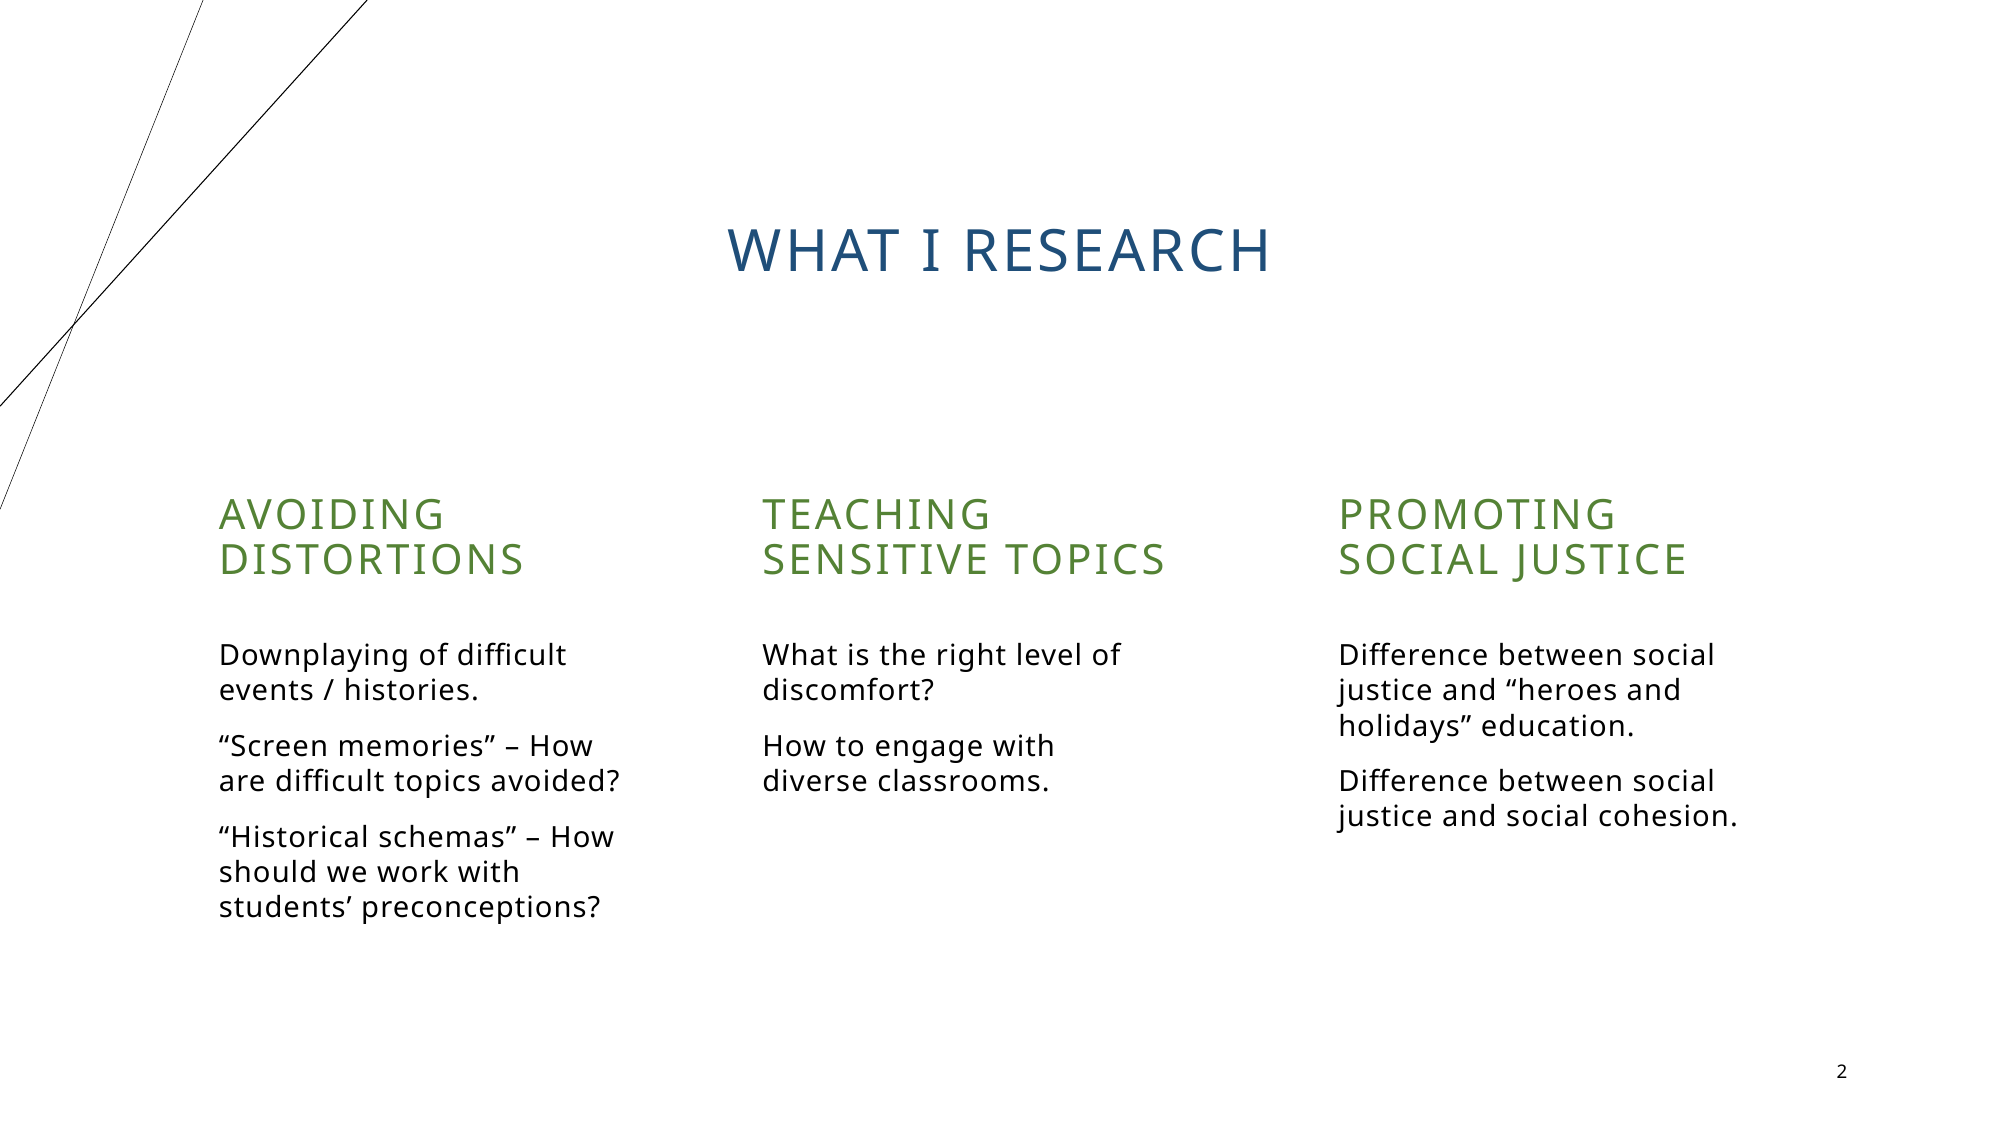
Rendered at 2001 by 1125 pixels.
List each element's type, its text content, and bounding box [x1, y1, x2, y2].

list PROMOTING SOCIAL JUSTICE [1323, 455, 1797, 591]
title What I research [309, 144, 1691, 362]
list Downplaying of difficult events / histories. “Screen memories” – How are difficult topics avoided? “Historical schemas” – How should we work with students’ preconceptions? [203, 629, 651, 957]
list Difference between social justice and “heroes and holidays” education. Difference between social justice and social cohesion. [1323, 629, 1797, 957]
list TEACHING SENSITIVE TOPICS [747, 455, 1223, 591]
list AVOIDING DISTORTIONS [203, 455, 677, 591]
list What is the right level of discomfort? How to engage with diverse classrooms. [747, 629, 1168, 957]
slide_number 2 [1412, 1042, 1863, 1103]
